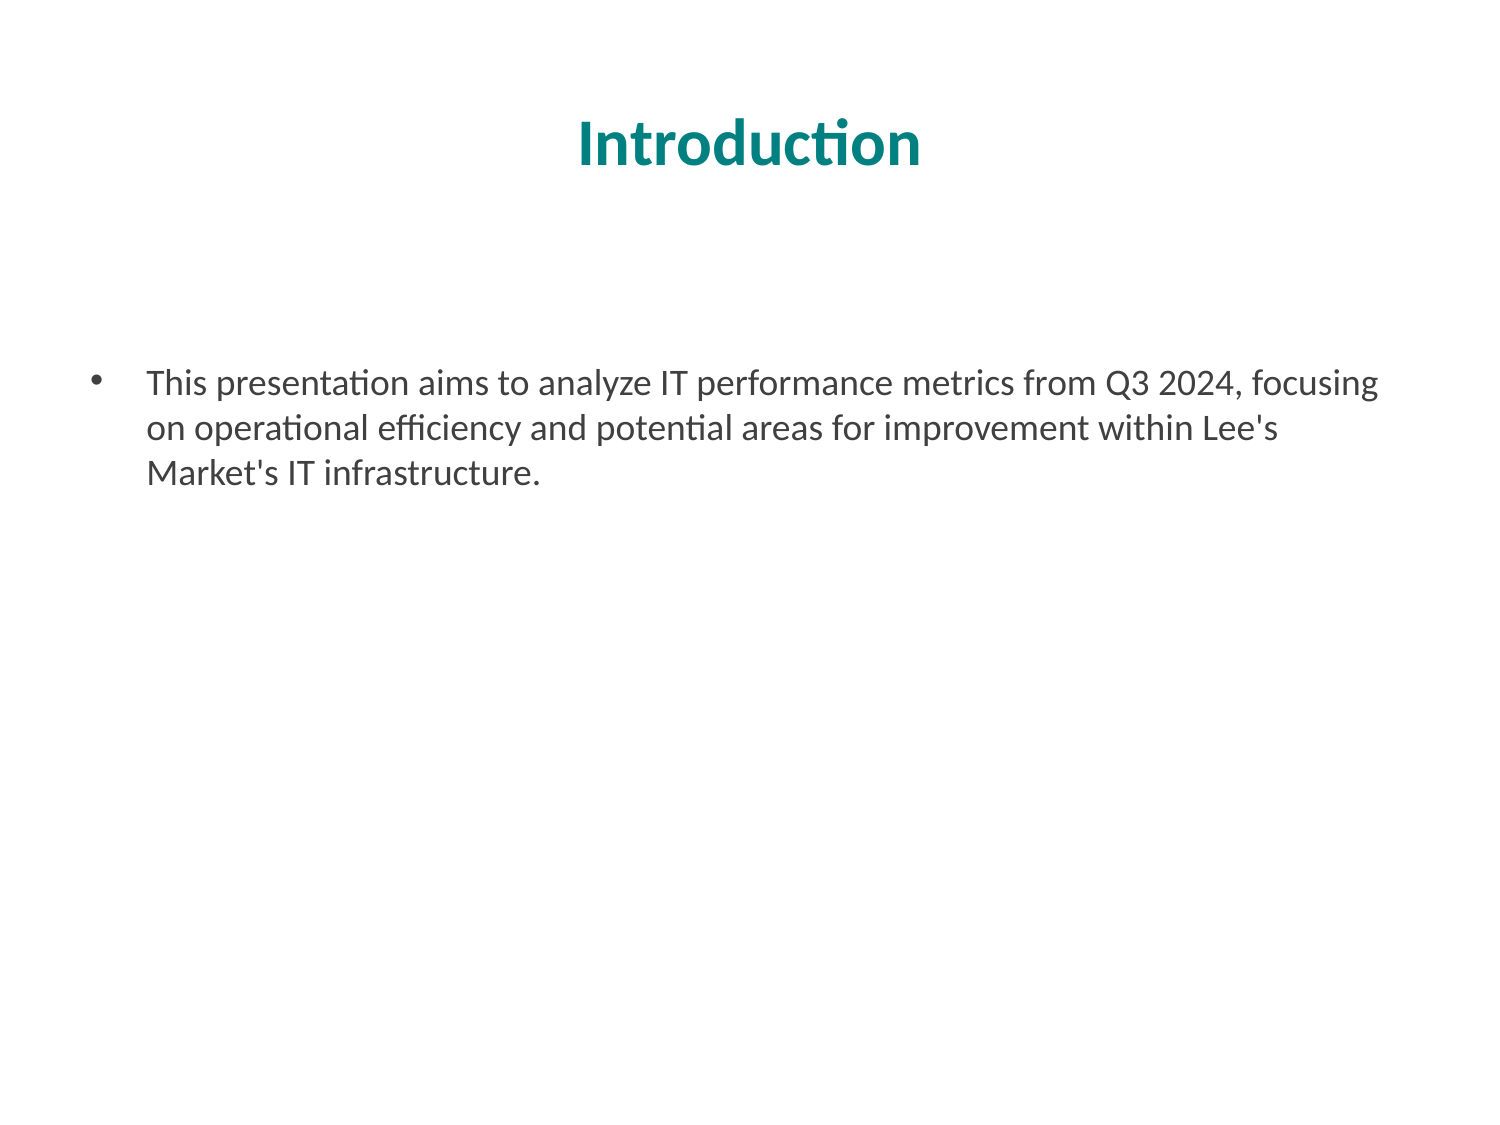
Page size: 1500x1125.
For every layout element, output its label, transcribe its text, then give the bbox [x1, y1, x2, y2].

list This presentation aims to analyze IT performance metrics from Q3 2024, focusing on operational efficiency and potential areas for improvement within Lee's Market's IT infrastructure. [75, 262, 1425, 1005]
title Introduction [75, 45, 1425, 233]
